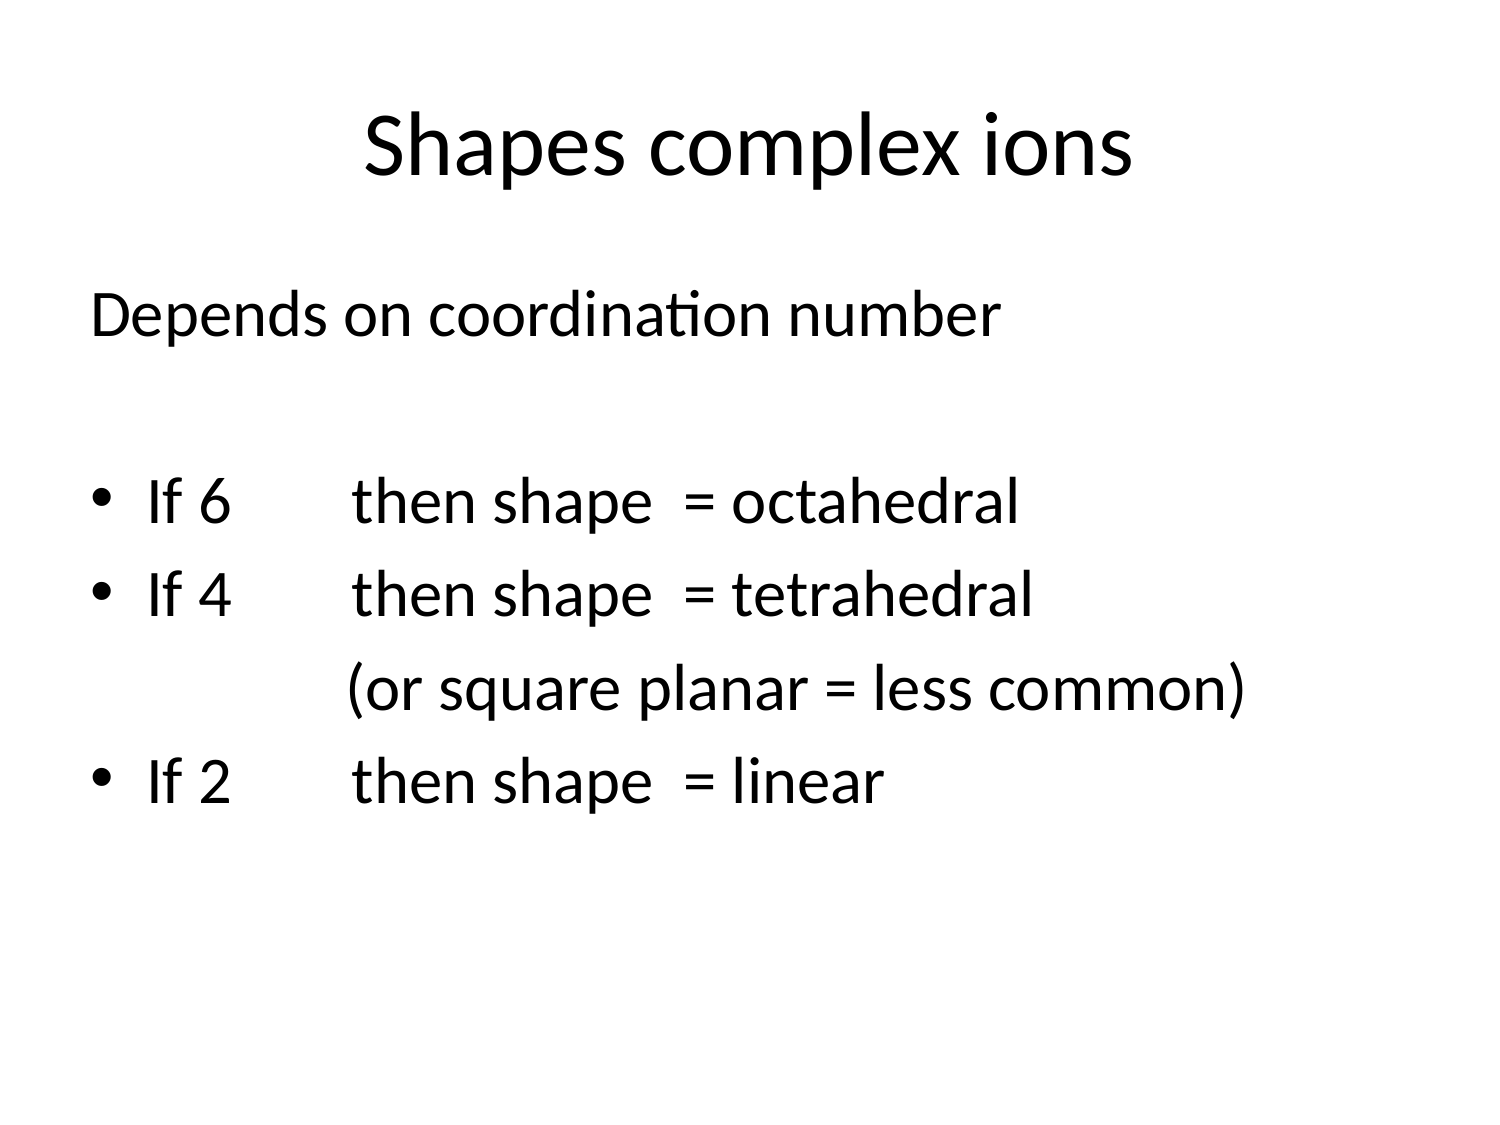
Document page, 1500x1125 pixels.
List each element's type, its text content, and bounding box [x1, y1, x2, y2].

title Shapes complex ions [75, 45, 1425, 233]
list Depends on coordination number If 6 then shape = octahedral If 4 then shape = tetrahedral (or square planar = less common) If 2 then shape = linear [75, 262, 1425, 1005]
